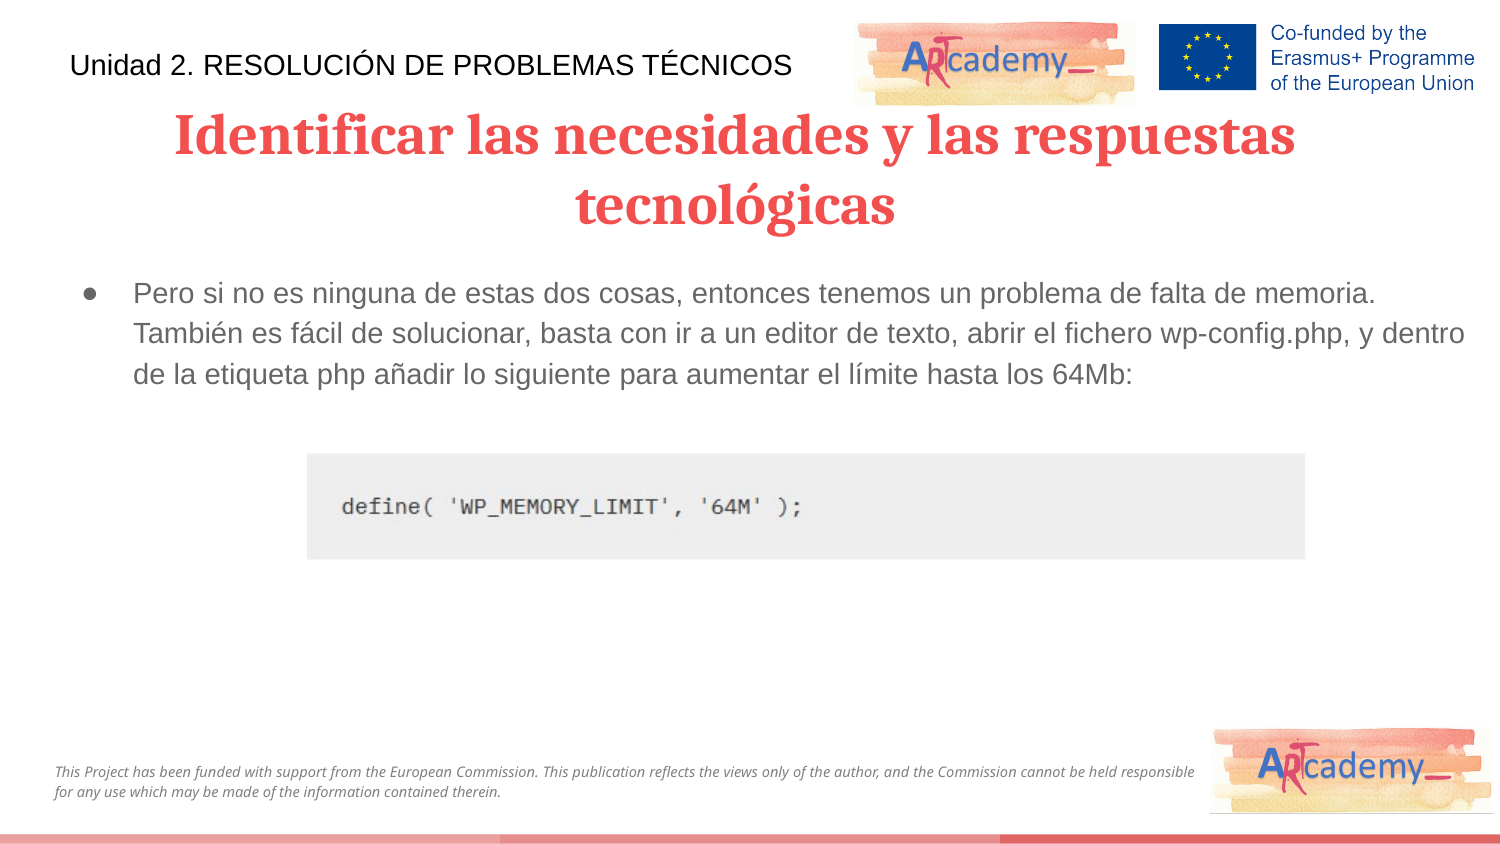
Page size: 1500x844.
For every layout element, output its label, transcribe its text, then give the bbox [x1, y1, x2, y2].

picture [854, 2, 1137, 138]
title Identificar las necesidades y las respuestas tecnológicas [134, 44, 1338, 219]
list Pero si no es ninguna de estas dos cosas, entonces tenemos un problema de falta de memoria. También es fácil de solucionar, basta con ir a un editor de texto, abrir el fichero wp-config.php, y dentro de la etiqueta php añadir lo siguiente para aumentar el límite hasta los 64Mb: [43, 219, 1500, 366]
text_box Unidad 2. RESOLUCIÓN DE PROBLEMAS TÉCNICOS [54, 39, 832, 89]
picture [1158, 24, 1474, 94]
picture [290, 442, 1317, 573]
text_box This Project has been funded with support from the European Commission. This publication reflects the views only of the author, and the Commission cannot be held responsible for any use which may be made of the information contained therein. [39, 754, 1205, 799]
picture [1210, 709, 1493, 844]
